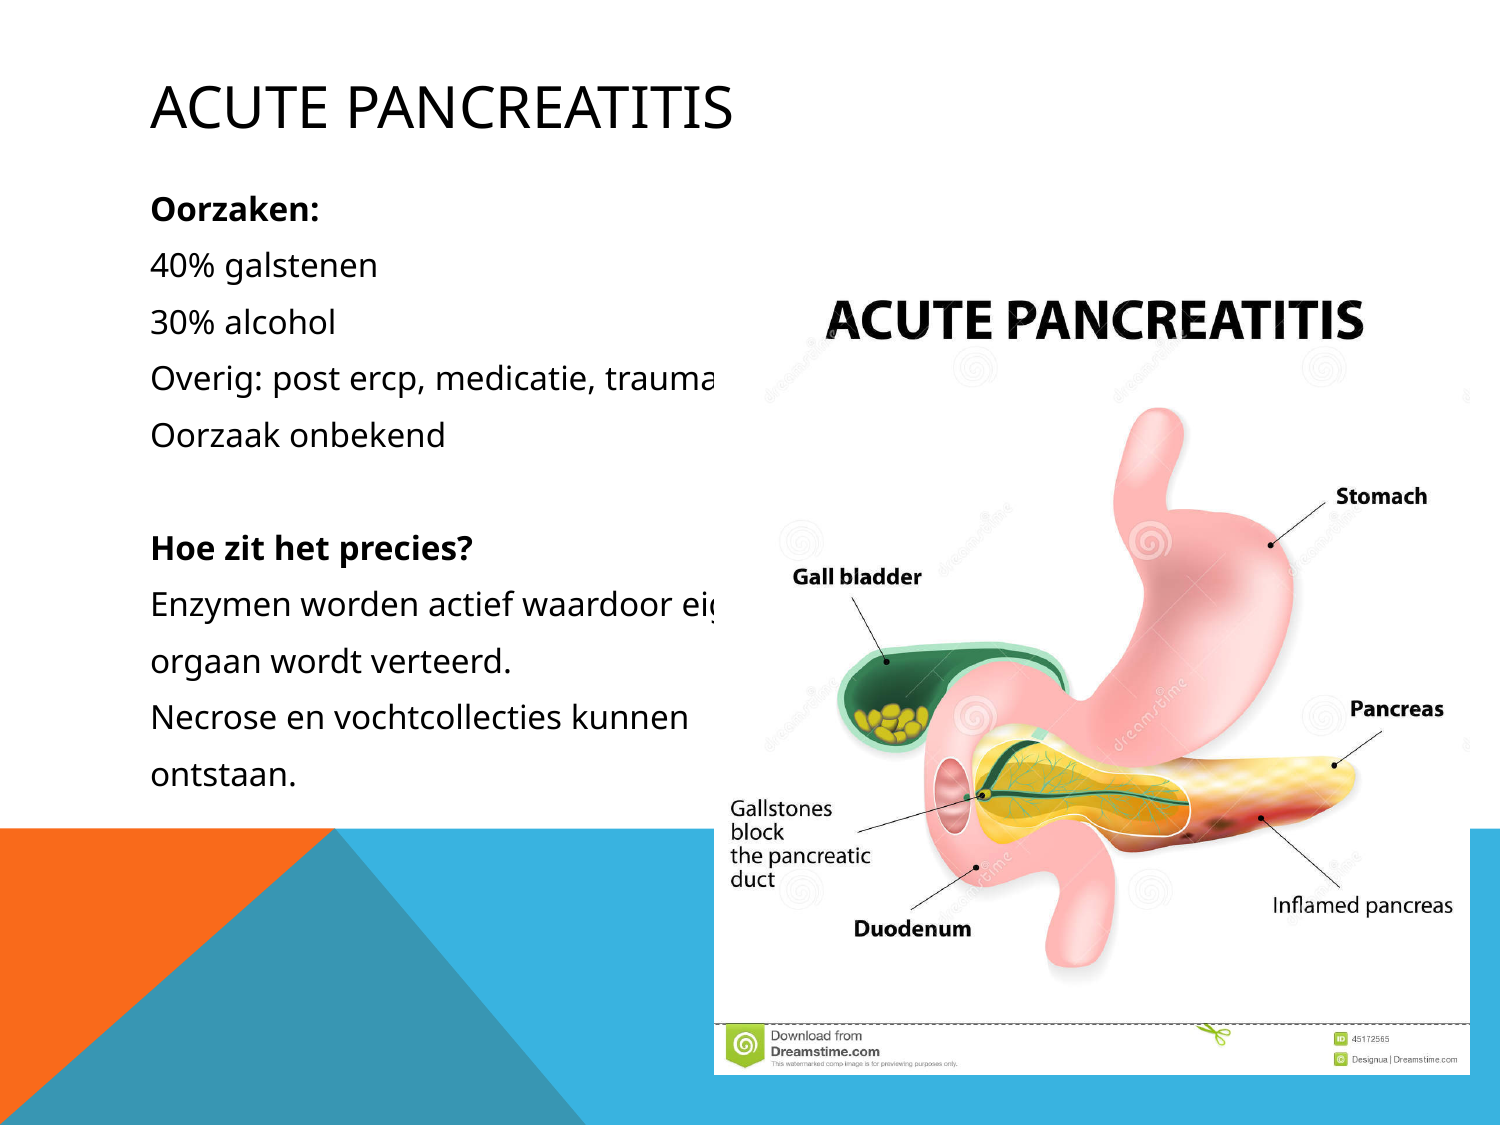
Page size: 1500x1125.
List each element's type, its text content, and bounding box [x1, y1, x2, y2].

picture [714, 266, 1470, 1075]
title Acute pancreatitis [135, 60, 1369, 150]
list Oorzaken: 40% galstenen 30% alcohol Overig: post ercp, medicatie, trauma of Oorzaak onbekend Hoe zit het precies? Enzymen worden actief waardoor eigen orgaan wordt verteerd. Necrose en vochtcollecties kunnen ontstaan. [135, 180, 1369, 858]
